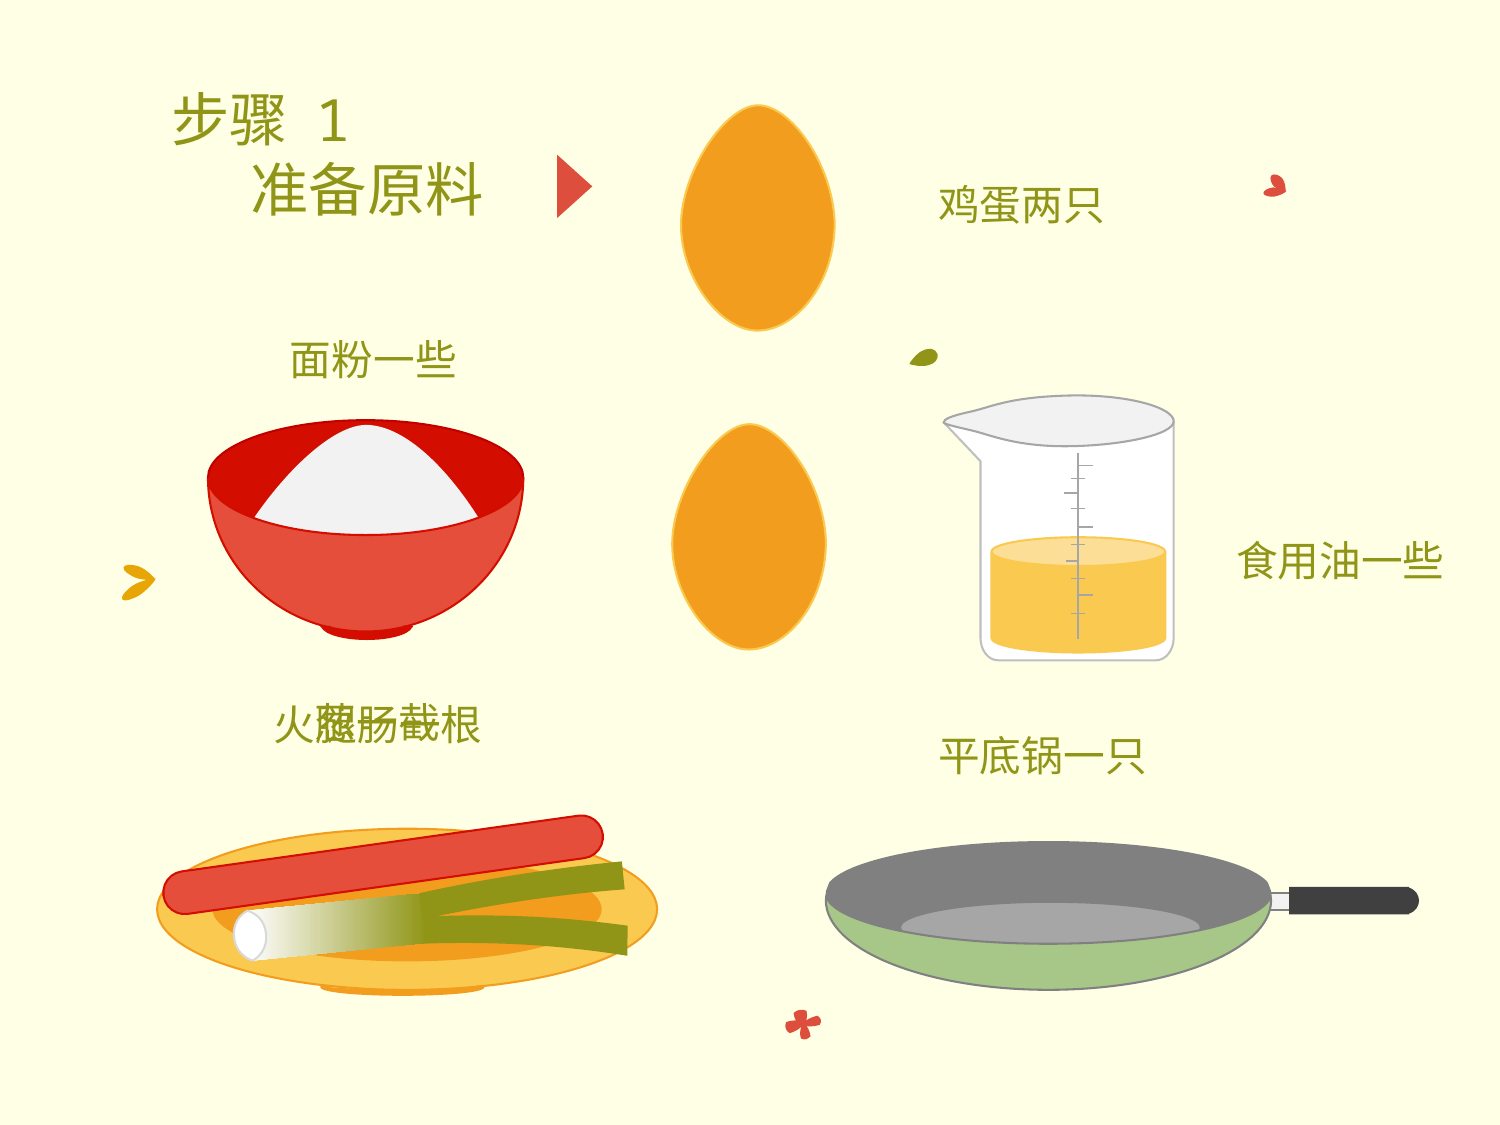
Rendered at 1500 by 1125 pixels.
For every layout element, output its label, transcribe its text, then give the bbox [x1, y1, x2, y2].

text_box 葱一截 [300, 689, 467, 754]
text_box 步骤 1 准备原料 [157, 76, 554, 231]
text_box 食用油一些 [1221, 527, 1461, 593]
text_box [483, 814, 603, 828]
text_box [207, 420, 524, 639]
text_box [825, 842, 1418, 990]
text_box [157, 828, 658, 995]
text_box 平底锅一只 [923, 722, 1172, 788]
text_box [1260, 175, 1286, 197]
text_box 面粉一些 [275, 326, 481, 391]
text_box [943, 395, 1174, 661]
text_box [907, 347, 939, 368]
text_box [234, 882, 627, 975]
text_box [788, 1006, 819, 1043]
text_box [556, 152, 594, 221]
text_box 鸡蛋两只 [923, 171, 1130, 236]
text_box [112, 567, 152, 602]
text_box [671, 423, 827, 651]
text_box 火腿肠一根 [259, 691, 501, 757]
text_box [679, 104, 836, 332]
